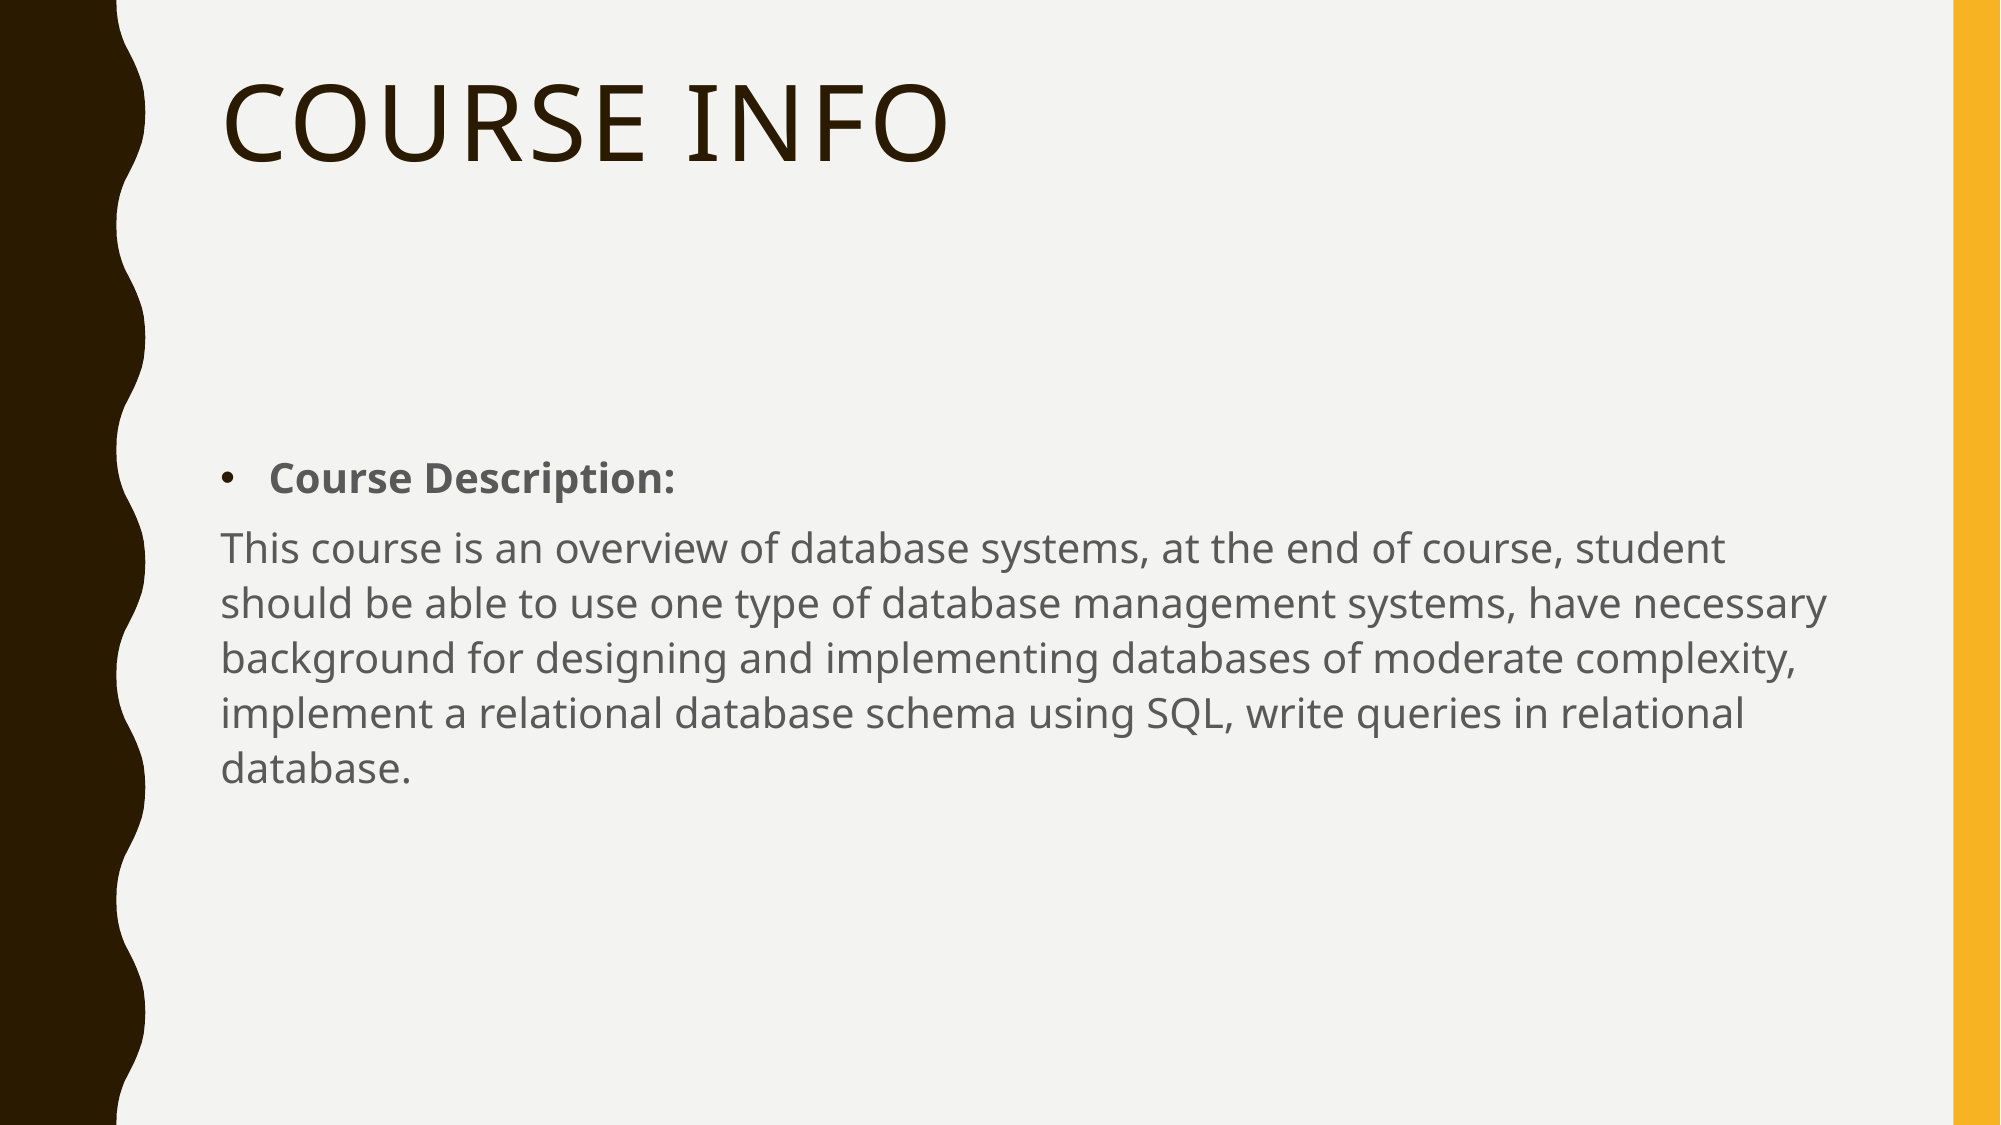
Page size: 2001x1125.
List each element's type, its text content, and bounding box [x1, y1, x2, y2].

list Course Description: This course is an overview of database systems, at the end of course, student should be able to use one type of database management systems, have necessary background for designing and implementing databases of moderate complexity, implement a relational database schema using SQL, write queries in relational database. [205, 375, 1875, 965]
title Course info [205, 62, 1875, 308]
